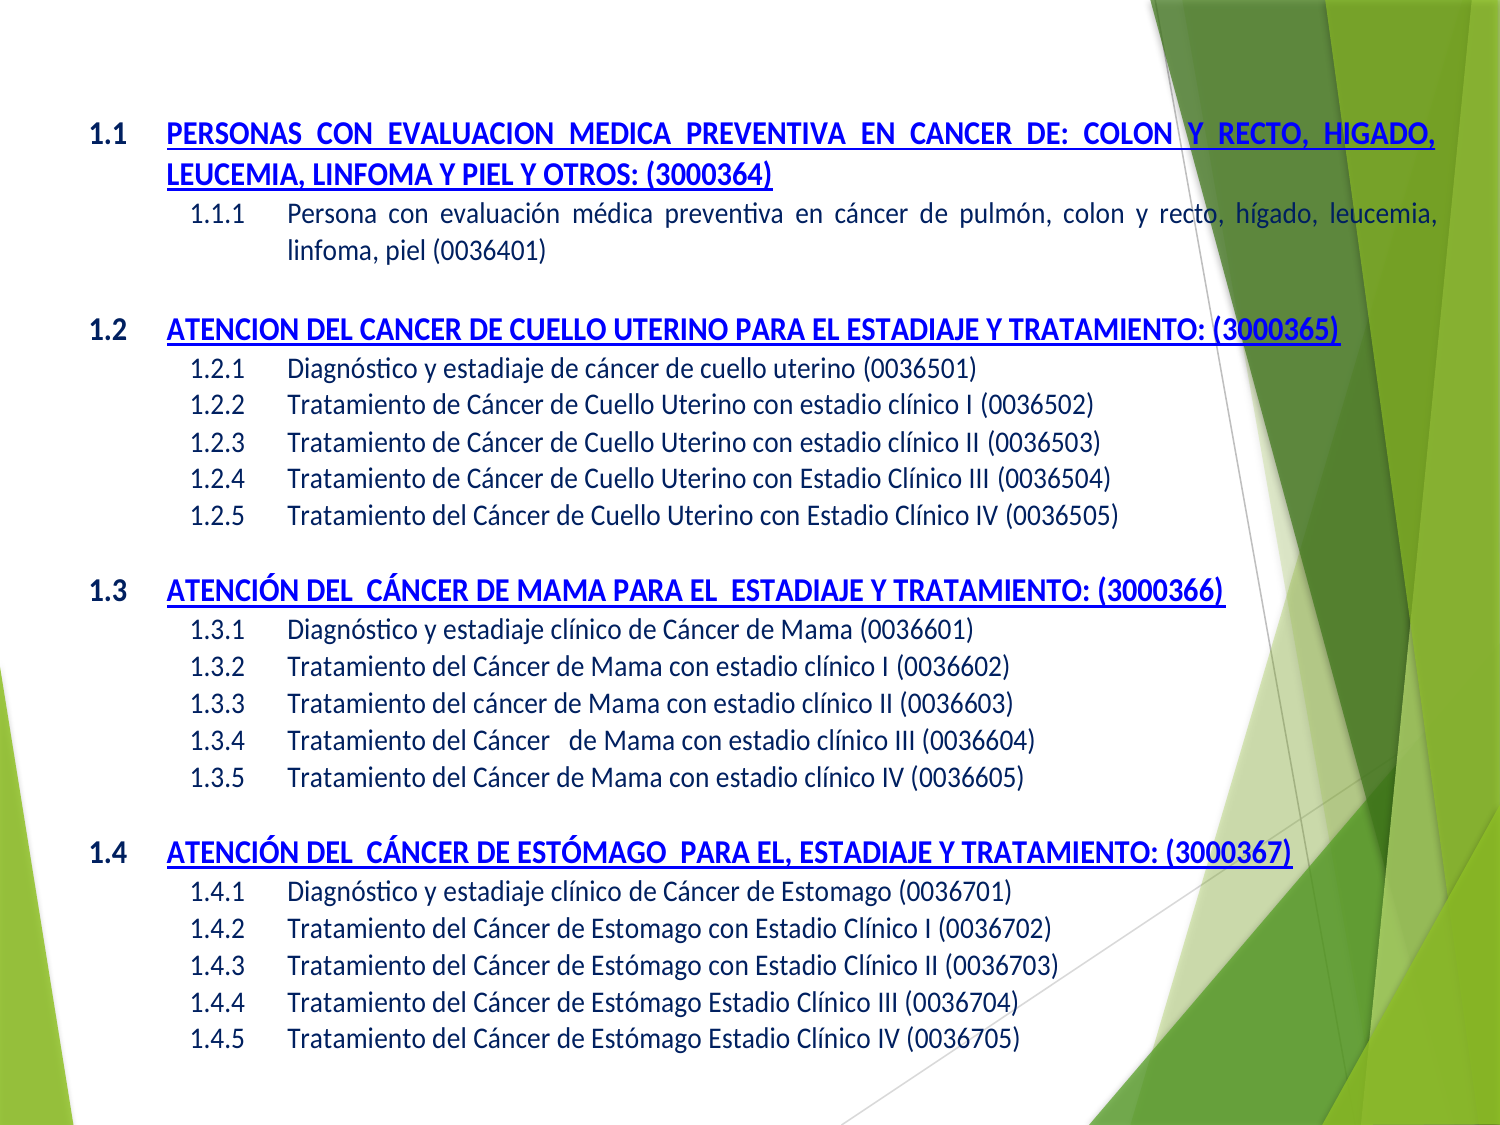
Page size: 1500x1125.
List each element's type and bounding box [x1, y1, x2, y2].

picture [87, 113, 1436, 1060]
